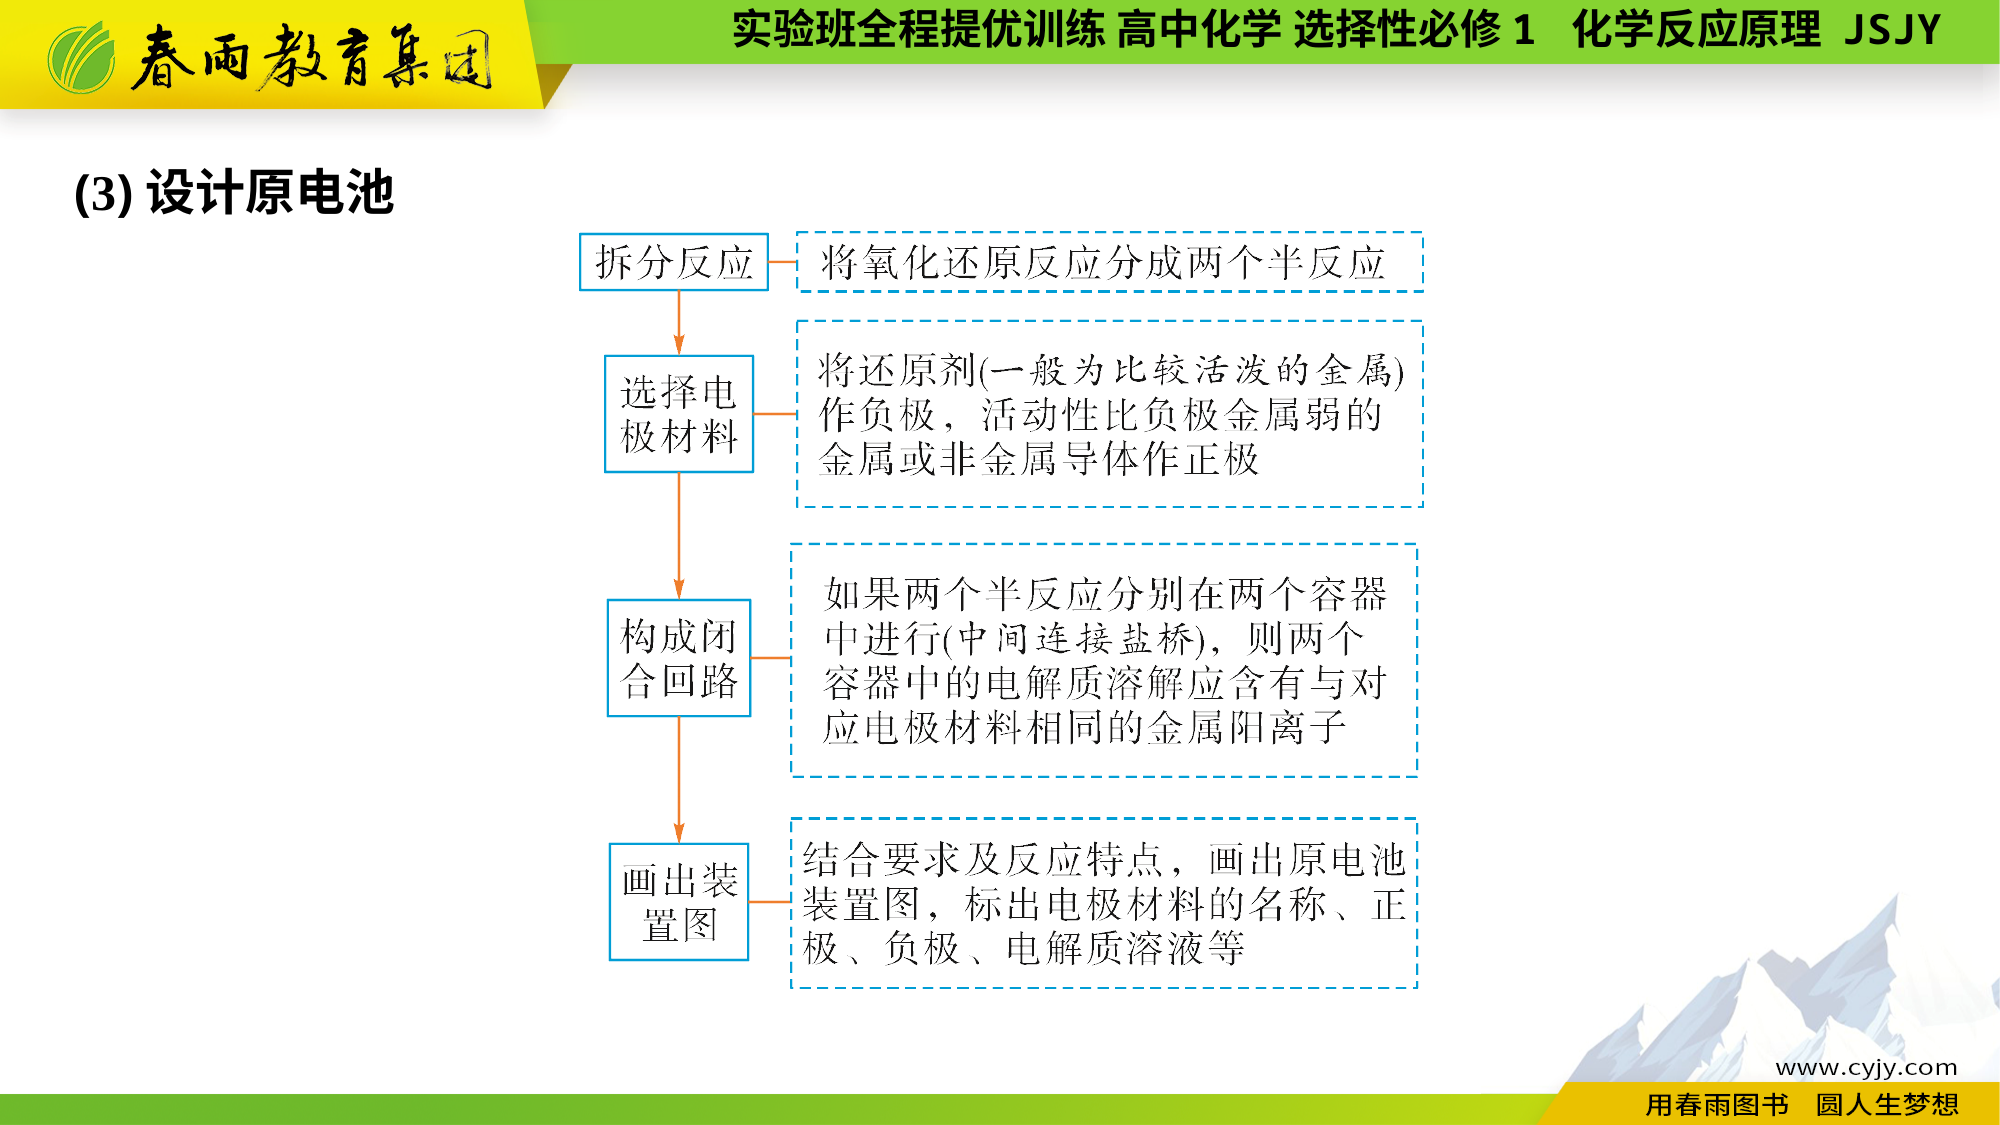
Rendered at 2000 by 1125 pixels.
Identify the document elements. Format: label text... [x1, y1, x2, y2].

picture [0, 0, 2000, 1125]
list (3)设计原电池 [59, 122, 1944, 217]
